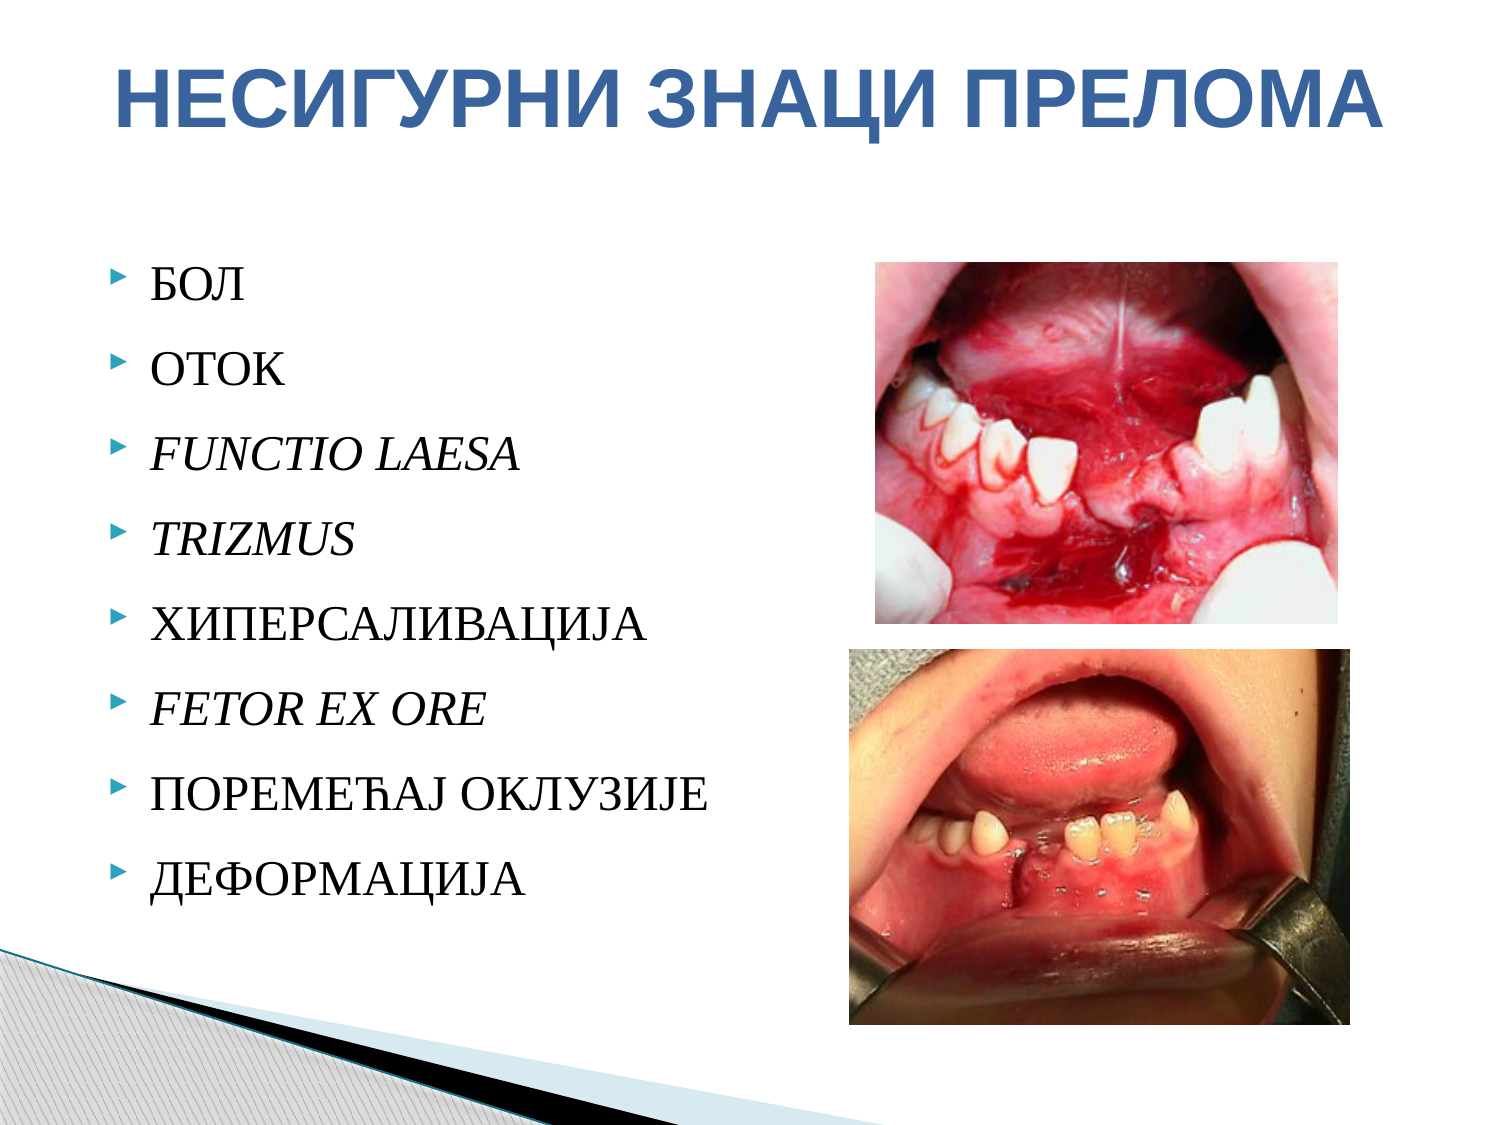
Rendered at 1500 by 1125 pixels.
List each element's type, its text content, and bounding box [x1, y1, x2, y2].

picture [874, 262, 1338, 624]
picture [849, 649, 1351, 1026]
title НЕСИГУРНИ ЗНАЦИ ПРЕЛОМА [75, 0, 1425, 188]
list БОЛ ОТОК FUNCTIO LAESA TRIZMUS ХИПЕРСАЛИВАЦИЈА FETOR EX ORE ПОРЕМЕЋАЈ ОКЛУЗИЈЕ ДЕФОРМАЦИЈА [75, 243, 1425, 986]
